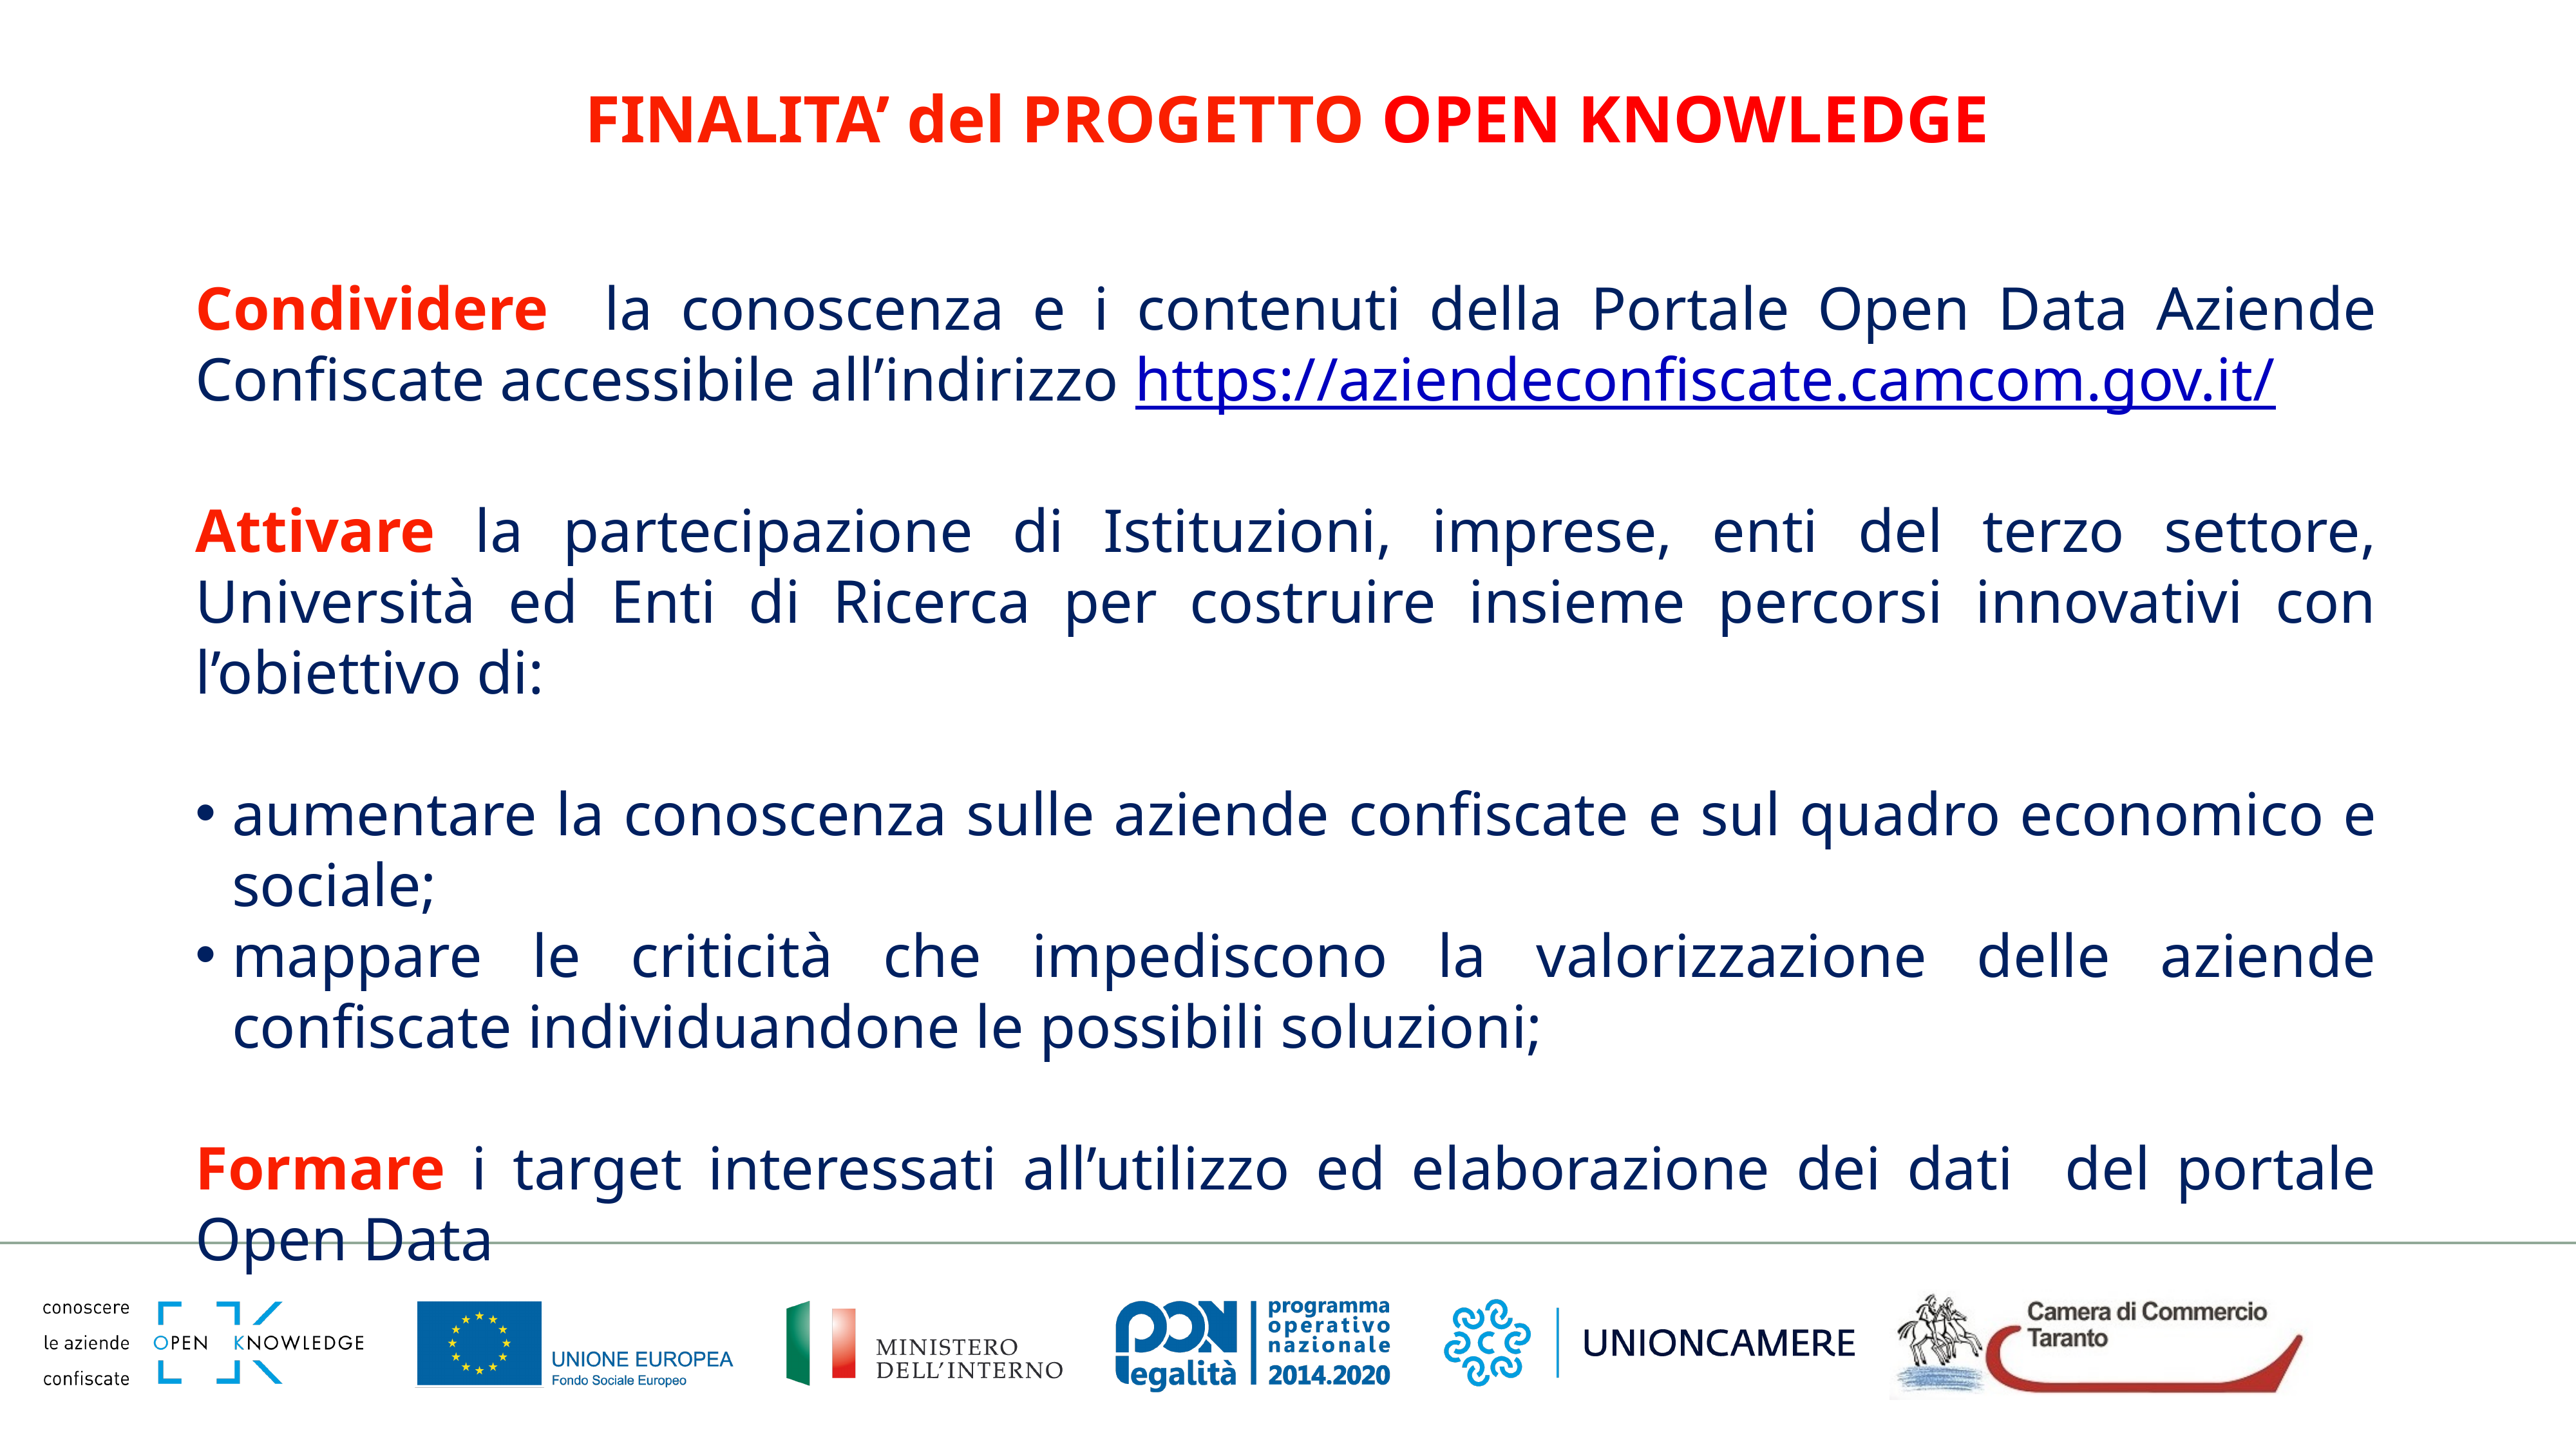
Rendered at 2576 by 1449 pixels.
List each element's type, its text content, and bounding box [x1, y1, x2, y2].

picture [1889, 1281, 2313, 1400]
picture [42, 1296, 1855, 1392]
text_box FINALITA’ del PROGETTO OPEN KNOWLEDGE Condividere la conoscenza e i contenuti della Portale Open Data Aziende Confiscate accessibile all’indirizzo https://aziendeconfiscate.camcom.gov.it/ Attivare la partecipazione di Istituzioni, imprese, enti del terzo settore, Università ed Enti di Ricerca per costruire insieme percorsi innovativi con l’obiettivo di: aumentare la conoscenza sulle aziende confiscate e sul quadro economico e sociale; mappare le criticità che impediscono la valorizzazione delle aziende confiscate individuandone le possibili soluzioni; Formare i target interessati all’utilizzo ed elaborazione dei dati del portale Open Data [185, 73, 2389, 1278]
